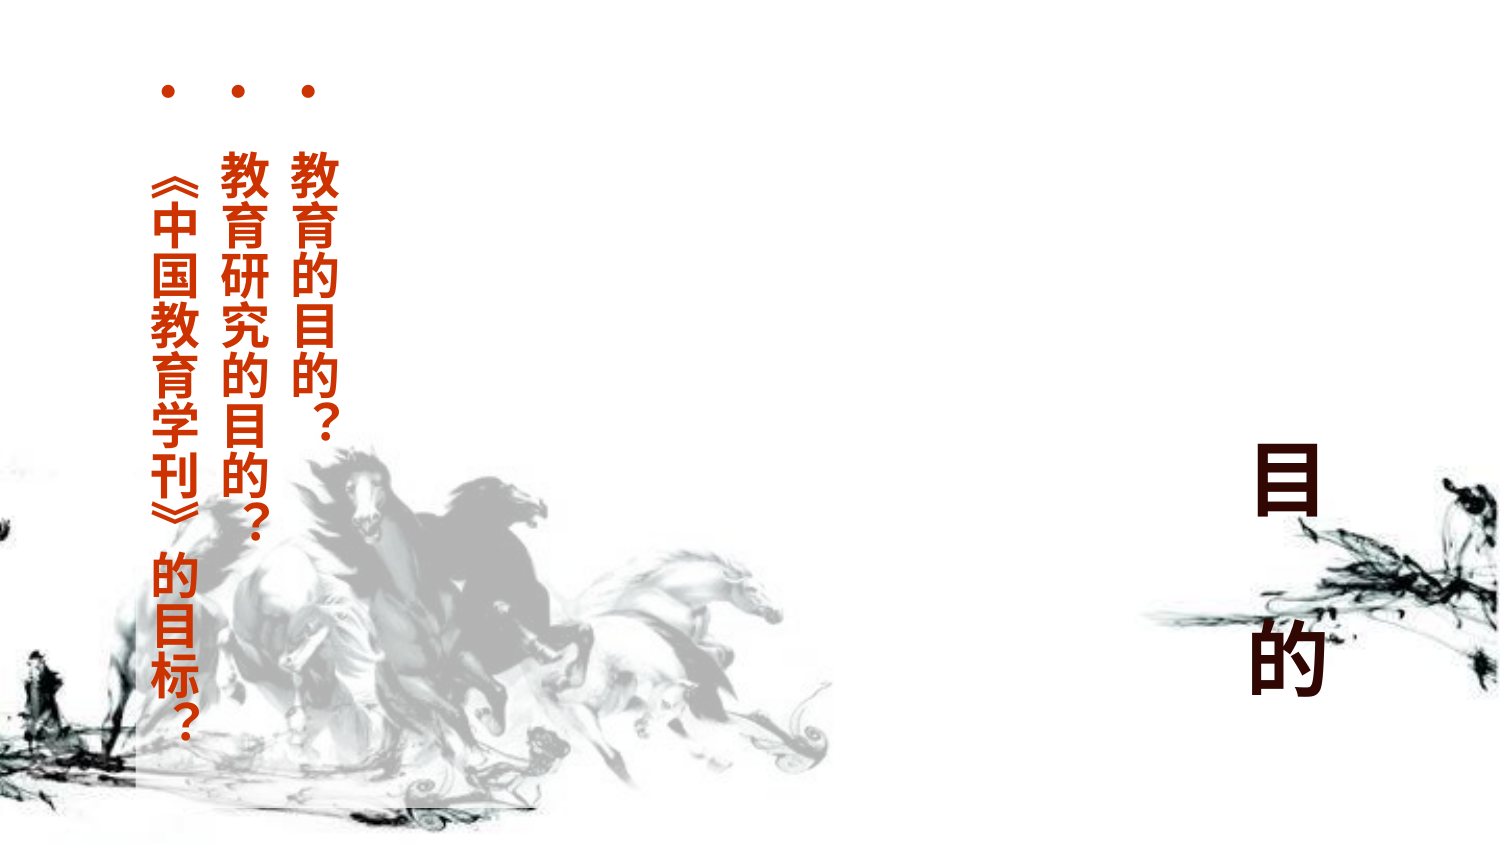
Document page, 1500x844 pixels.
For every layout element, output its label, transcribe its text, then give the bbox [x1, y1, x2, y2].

title 目 的 [1115, 0, 1454, 715]
picture [0, 0, 1500, 844]
list 教育的目的？ 教育研究的目的？ 《中国教育学刊》的目标？ [135, 79, 1124, 809]
